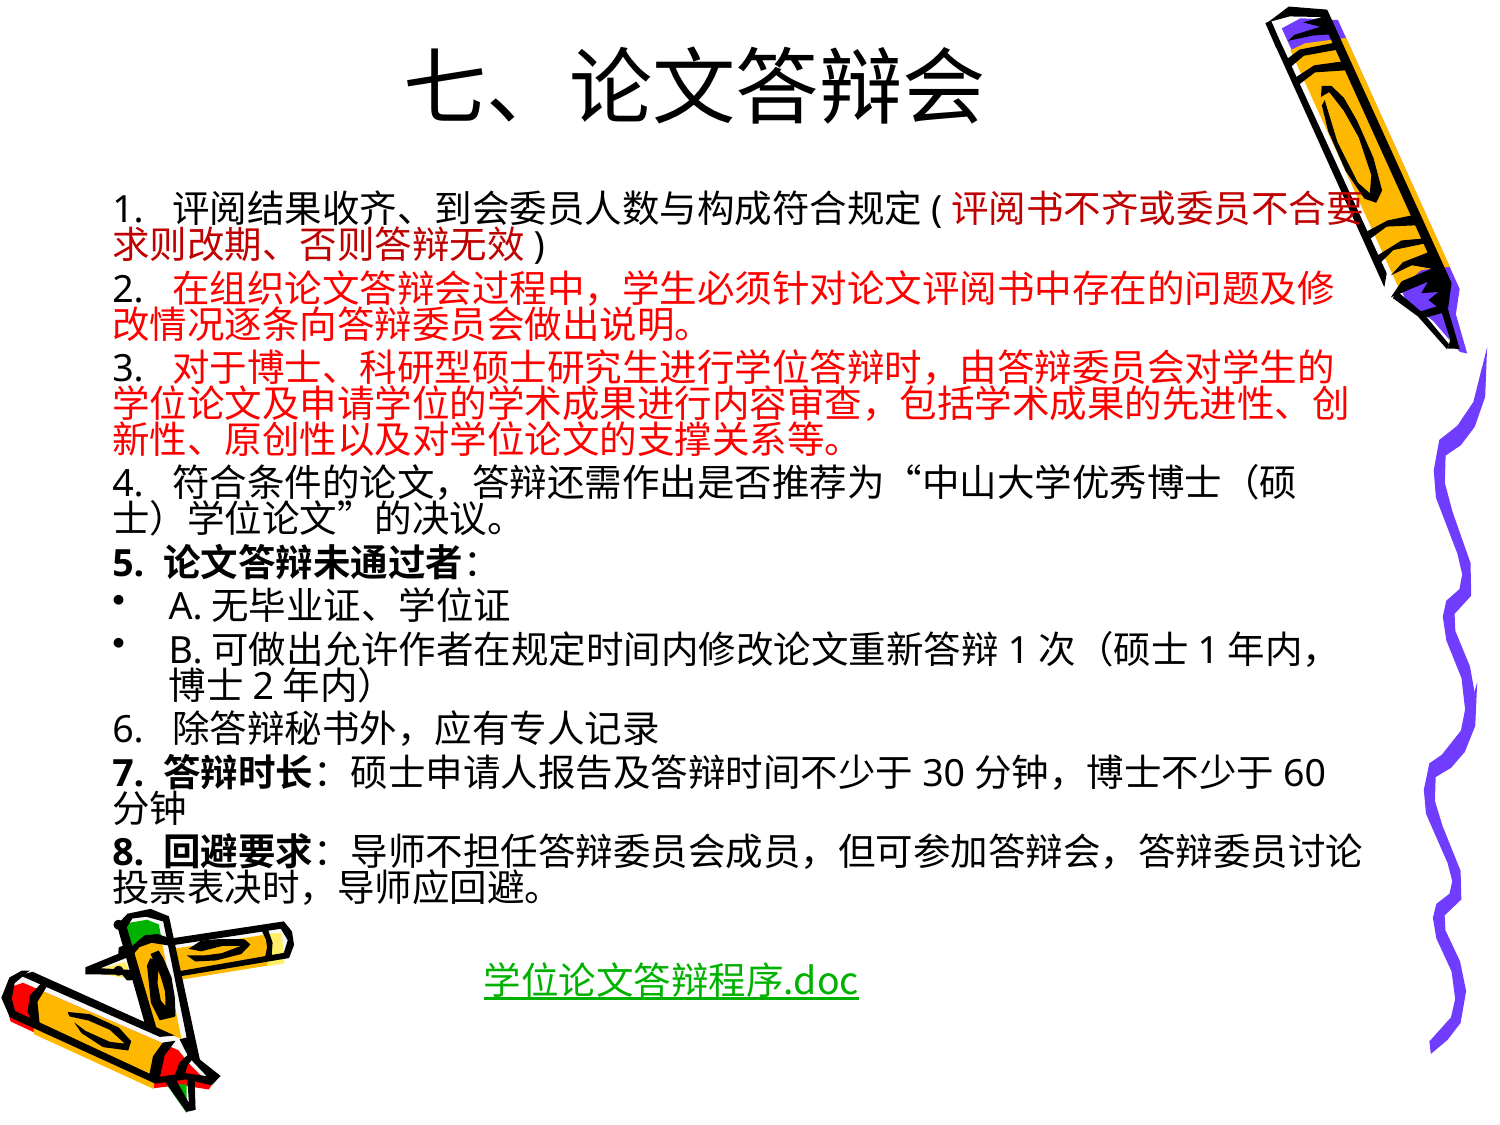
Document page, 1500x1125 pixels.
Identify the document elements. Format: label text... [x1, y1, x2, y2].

list 1. 评阅结果收齐、到会委员人数与构成符合规定(评阅书不齐或委员不合要求则改期、否则答辩无效) 2. 在组织论文答辩会过程中，学生必须针对论文评阅书中存在的问题及修改情况逐条向答辩委员会做出说明。 3. 对于博士、科研型硕士研究生进行学位答辩时，由答辩委员会对学生的学位论文及申请学位的学术成果进行内容审查，包括学术成果的先进性、创新性、原创性以及对学位论文的支撑关系等。 4. 符合条件的论文，答辩还需作出是否推荐为“中山大学优秀博士（硕士）学位论文”的决议。 5. 论文答辩未通过者： A.无毕业证、学位证 B.可做出允许作者在规定时间内修改论文重新答辩1次（硕士1年内，博士2年内） 6. 除答辩秘书外，应有专人记录 7. 答辩时长：硕士申请人报告及答辩时间不少于30分钟，博士不少于60分钟 8. 回避要求：导师不担任答辩委员会成员，但可参加答辩会，答辩委员讨论投票表决时，导师应回避。 学位论文答辩程序.doc [96, 21, 1382, 1026]
title 七、论文答辩会 [19, 0, 1370, 142]
